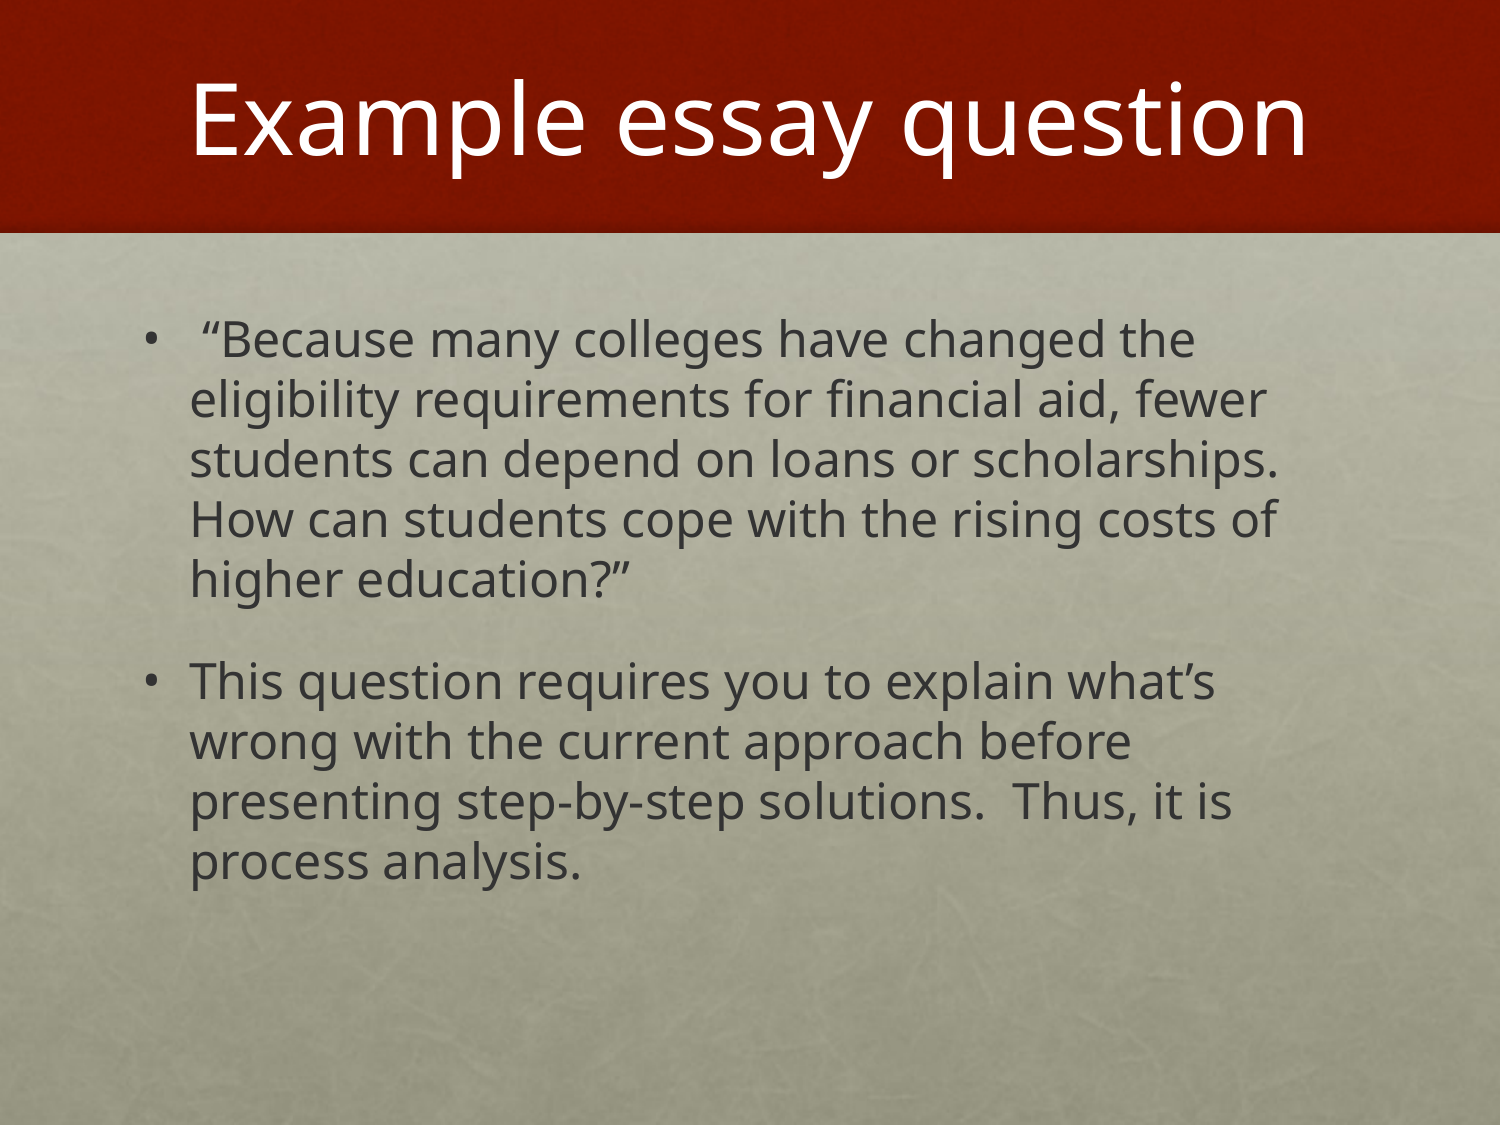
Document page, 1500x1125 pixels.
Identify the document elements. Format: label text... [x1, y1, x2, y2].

picture [0, 214, 1500, 1125]
title Example essay question [127, 10, 1372, 221]
list “Because many colleges have changed the eligibility requirements for financial aid, fewer students can depend on loans or scholarships. How can students cope with the rising costs of higher education?” This question requires you to explain what’s wrong with the current approach before presenting step-by-step solutions. Thus, it is process analysis. [127, 299, 1372, 1005]
